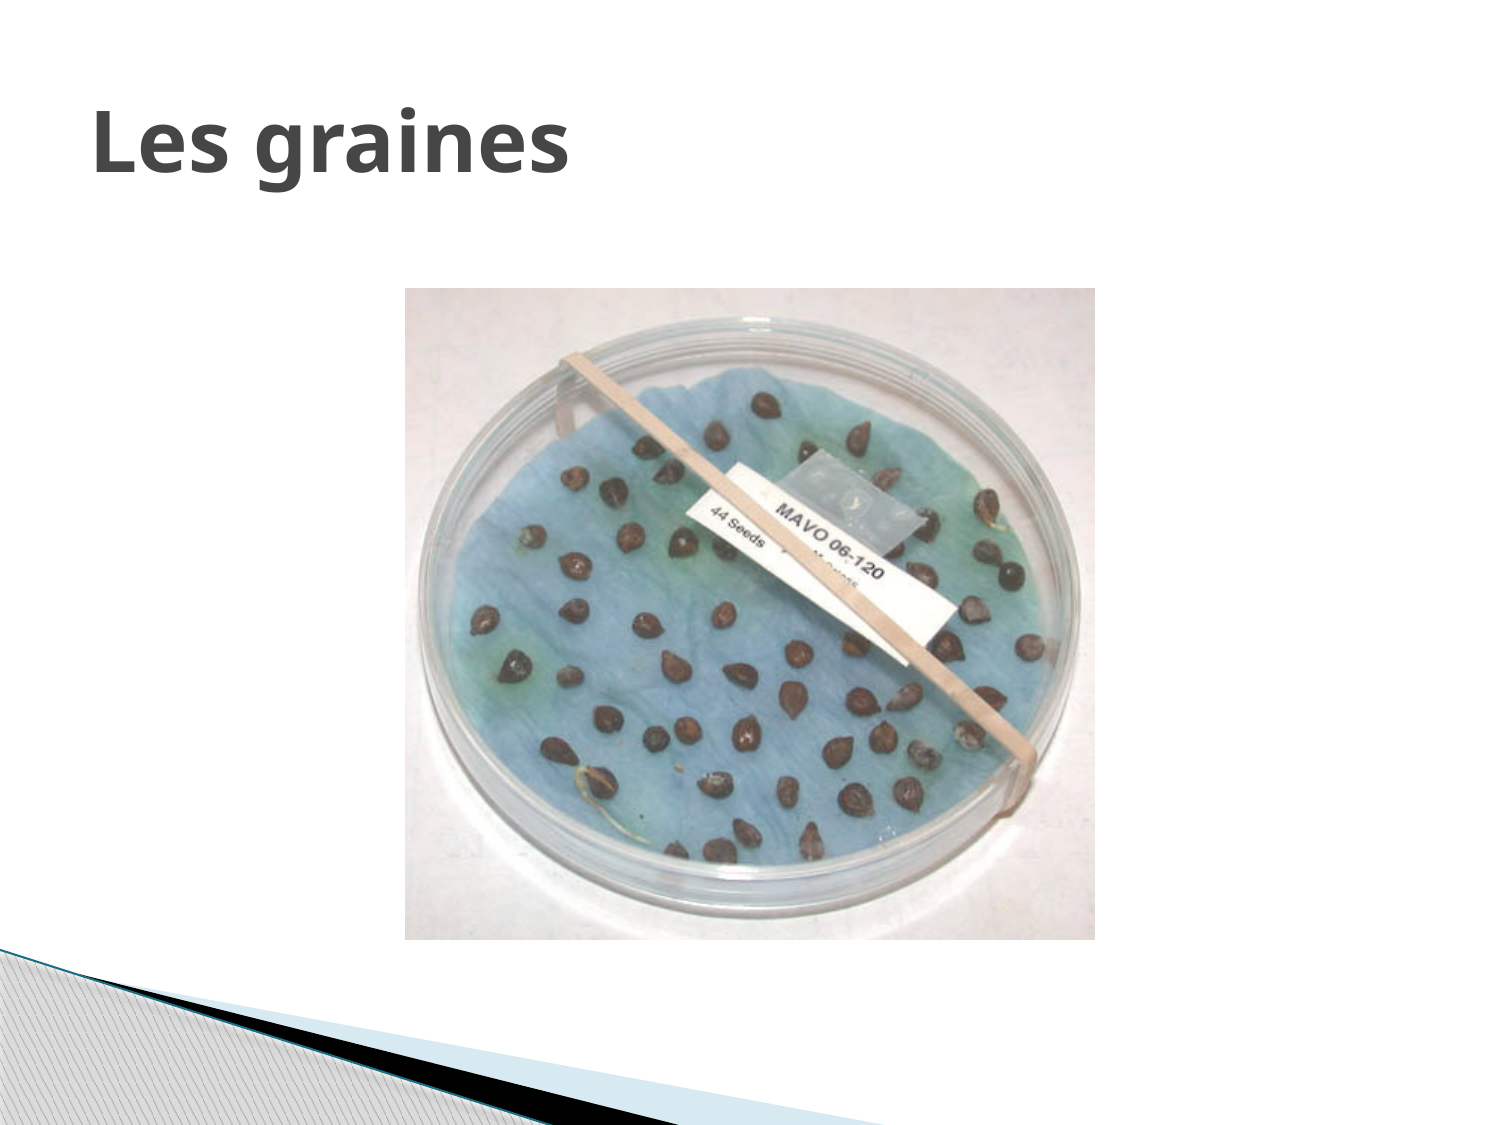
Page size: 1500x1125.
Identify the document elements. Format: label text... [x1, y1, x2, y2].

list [404, 288, 1096, 940]
title Les graines [75, 45, 1425, 233]
